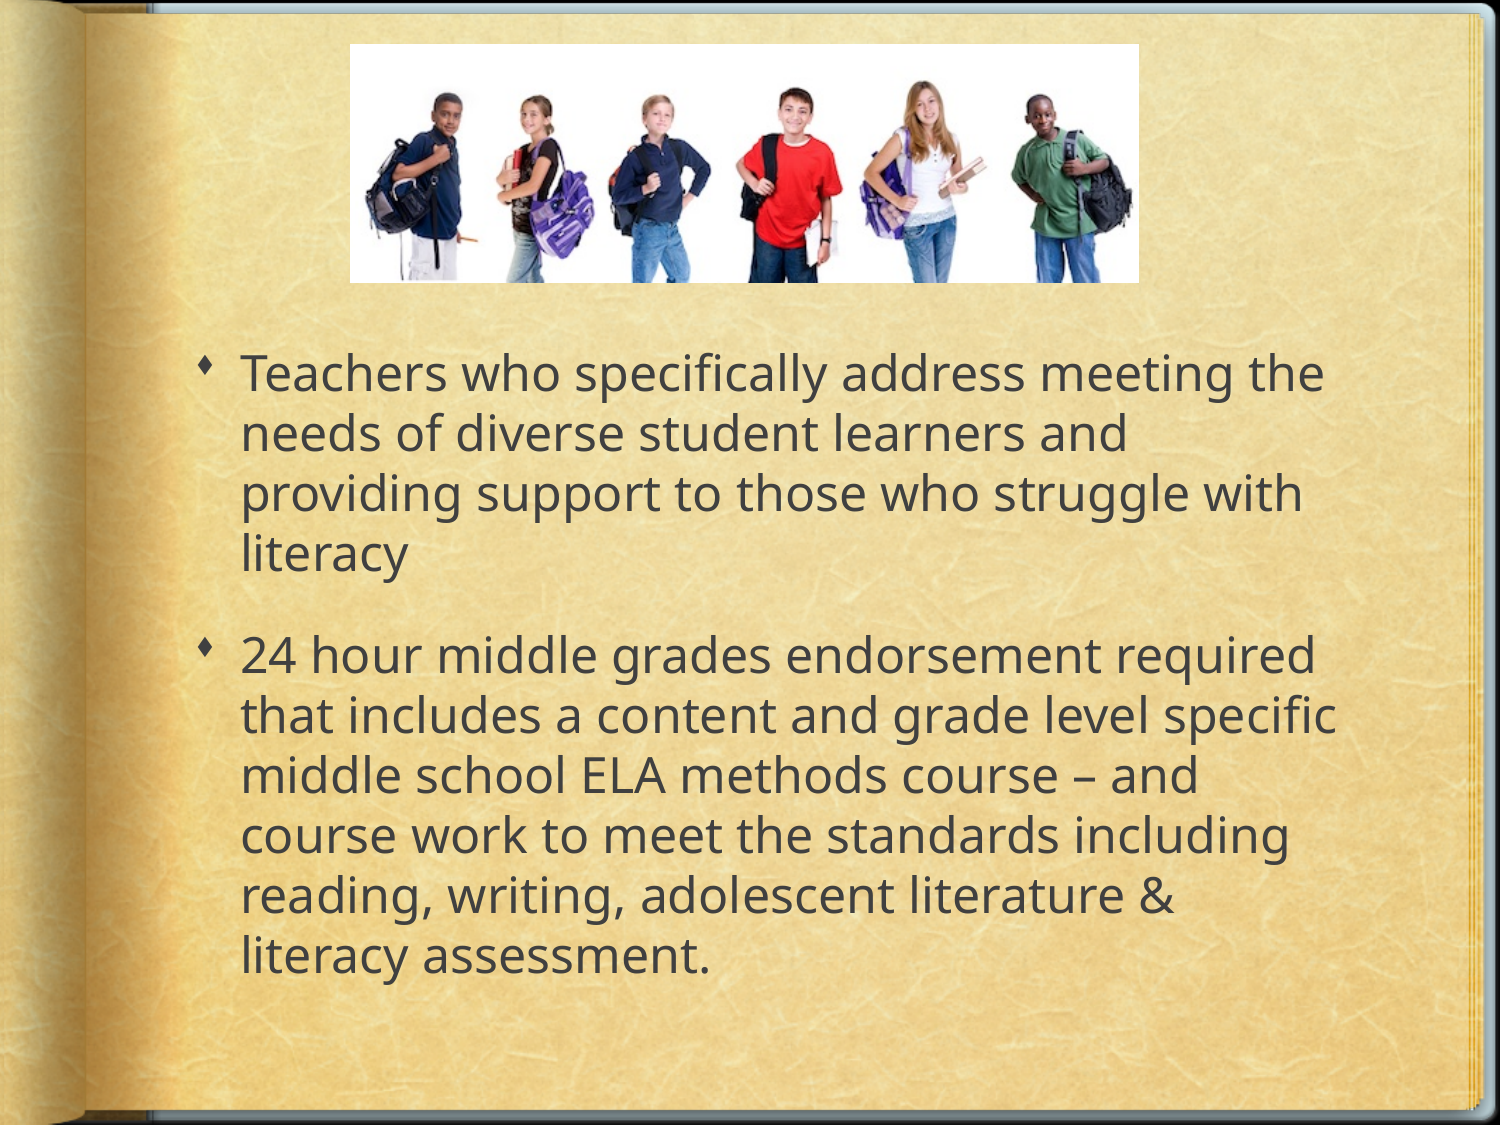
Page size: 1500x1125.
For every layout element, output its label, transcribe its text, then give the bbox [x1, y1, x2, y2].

list Teachers who specifically address meeting the needs of diverse student learners and providing support to those who struggle with literacy 24 hour middle grades endorsement required that includes a content and grade level specific middle school ELA methods course – and course work to meet the standards including reading, writing, adolescent literature & literacy assessment. [178, 334, 1372, 1005]
picture [0, 0, 1500, 1125]
